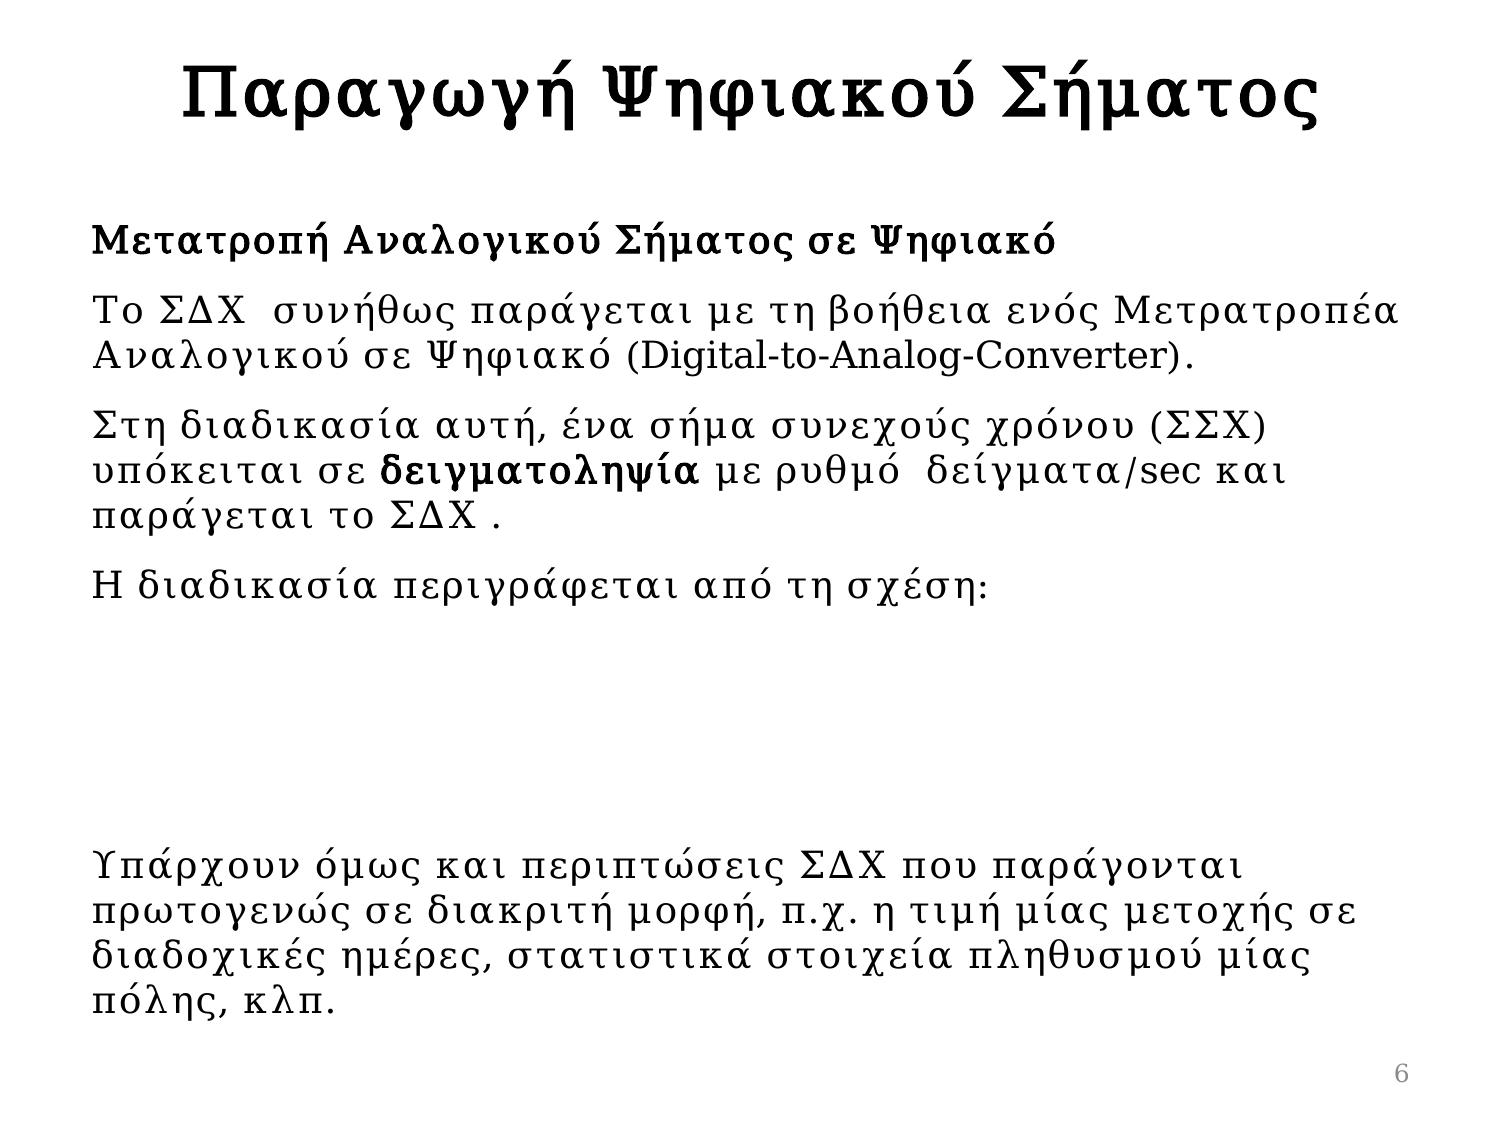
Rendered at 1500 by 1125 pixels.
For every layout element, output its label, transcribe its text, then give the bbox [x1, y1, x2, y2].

title Παραγωγή Ψηφιακού Σήματος [75, 19, 1425, 159]
slide_number 6 [1222, 1042, 1425, 1103]
